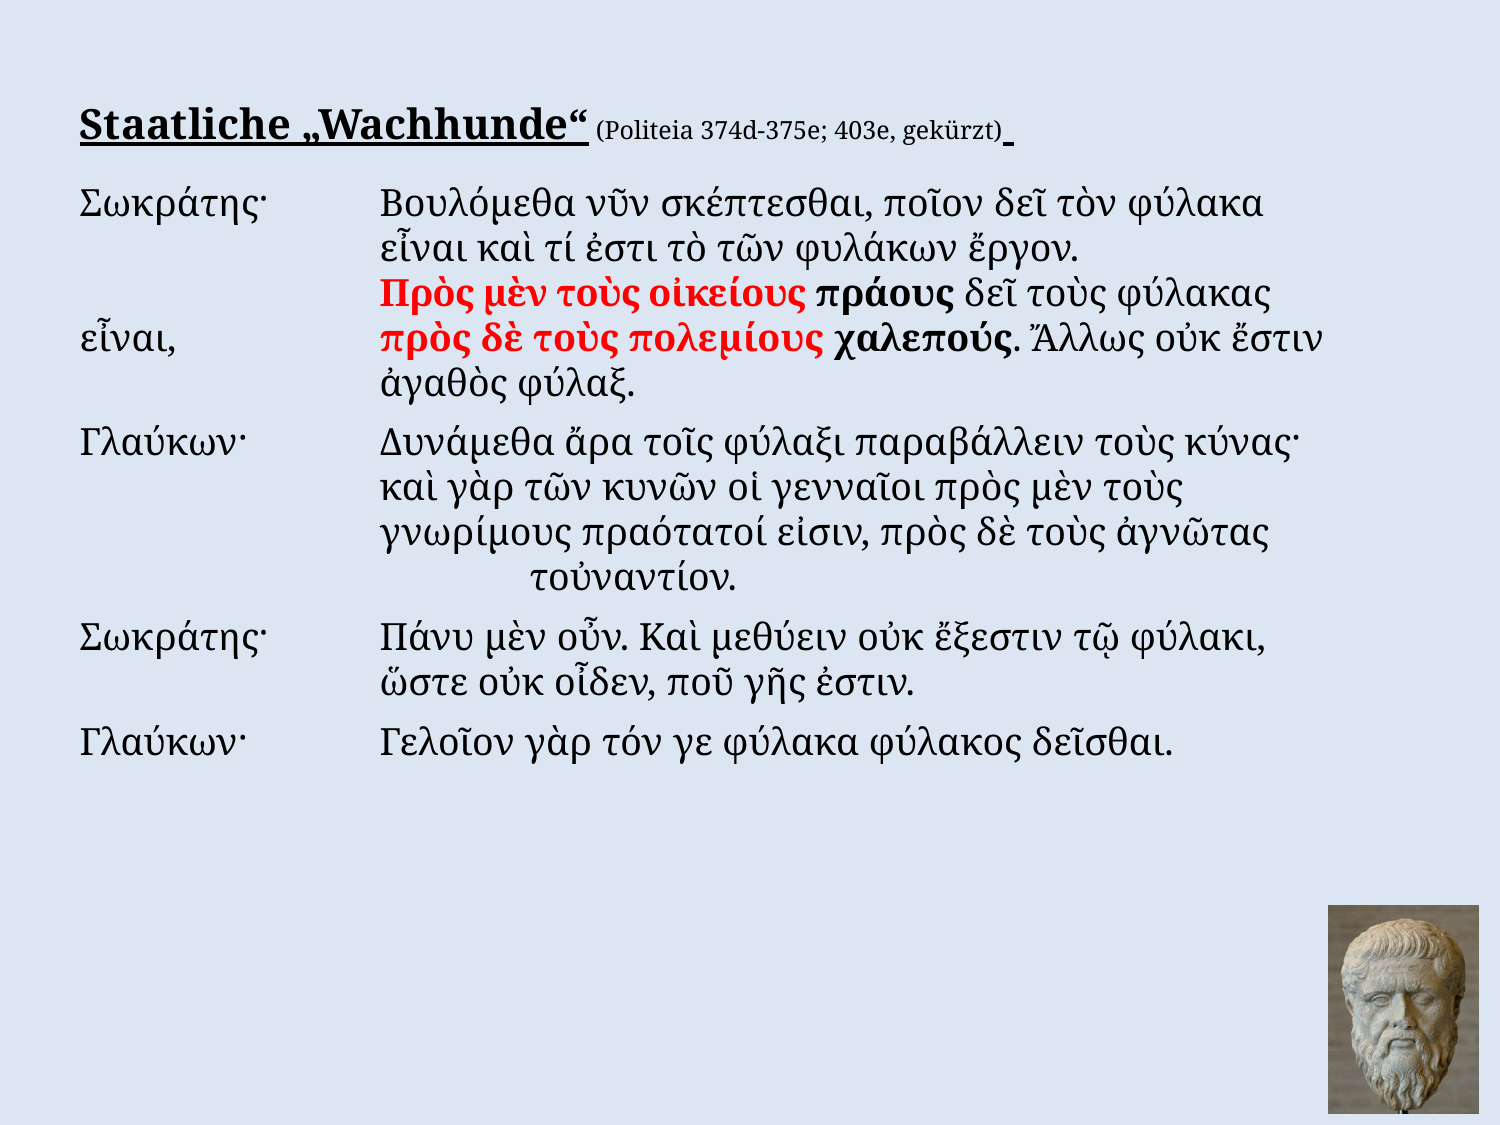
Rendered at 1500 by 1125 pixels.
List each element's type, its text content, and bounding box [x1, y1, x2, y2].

picture [1328, 904, 1479, 1114]
text_box Staatliche „Wachhunde“ (Politeia 374d-375e; 403e, gekürzt) Σωκράτης· Βουλόμεθα νῦν σκέπτεσθαι, ποῖον δεῖ τὸν φύλακα εἶναι καὶ τί ἐστι τὸ τῶν φυλάκων ἔργον. Πρὸς μὲν τοὺς οἰκείους πράους δεῖ τοὺς φύλακας εἶναι, πρὸς δὲ τοὺς πολεμίους χαλεπούς. Ἄλλως οὐκ ἔστιν ἀγαθὸς φύλαξ. Γλαύκων· Δυνάμεθα ἄρα τοῖς φύλαξι παραβάλλειν τοὺς κύνας· καὶ γὰρ τῶν κυνῶν οἱ γενναῖοι πρὸς μὲν τοὺς γνωρίμους πραότατοί εἰσιν, πρὸς δὲ τοὺς ἀγνῶτας τοὐναντίον. Σωκράτης· Πάνυ μὲν οὖν. Καὶ μεθύειν οὐκ ἔξεστιν τῷ φύλακι, ὥστε οὐκ οἶδεν, ποῦ γῆς ἐστιν. Γλαύκων· Γελοῖον γὰρ τόν γε φύλακα φύλακος δεῖσθαι. [64, 90, 1369, 770]
